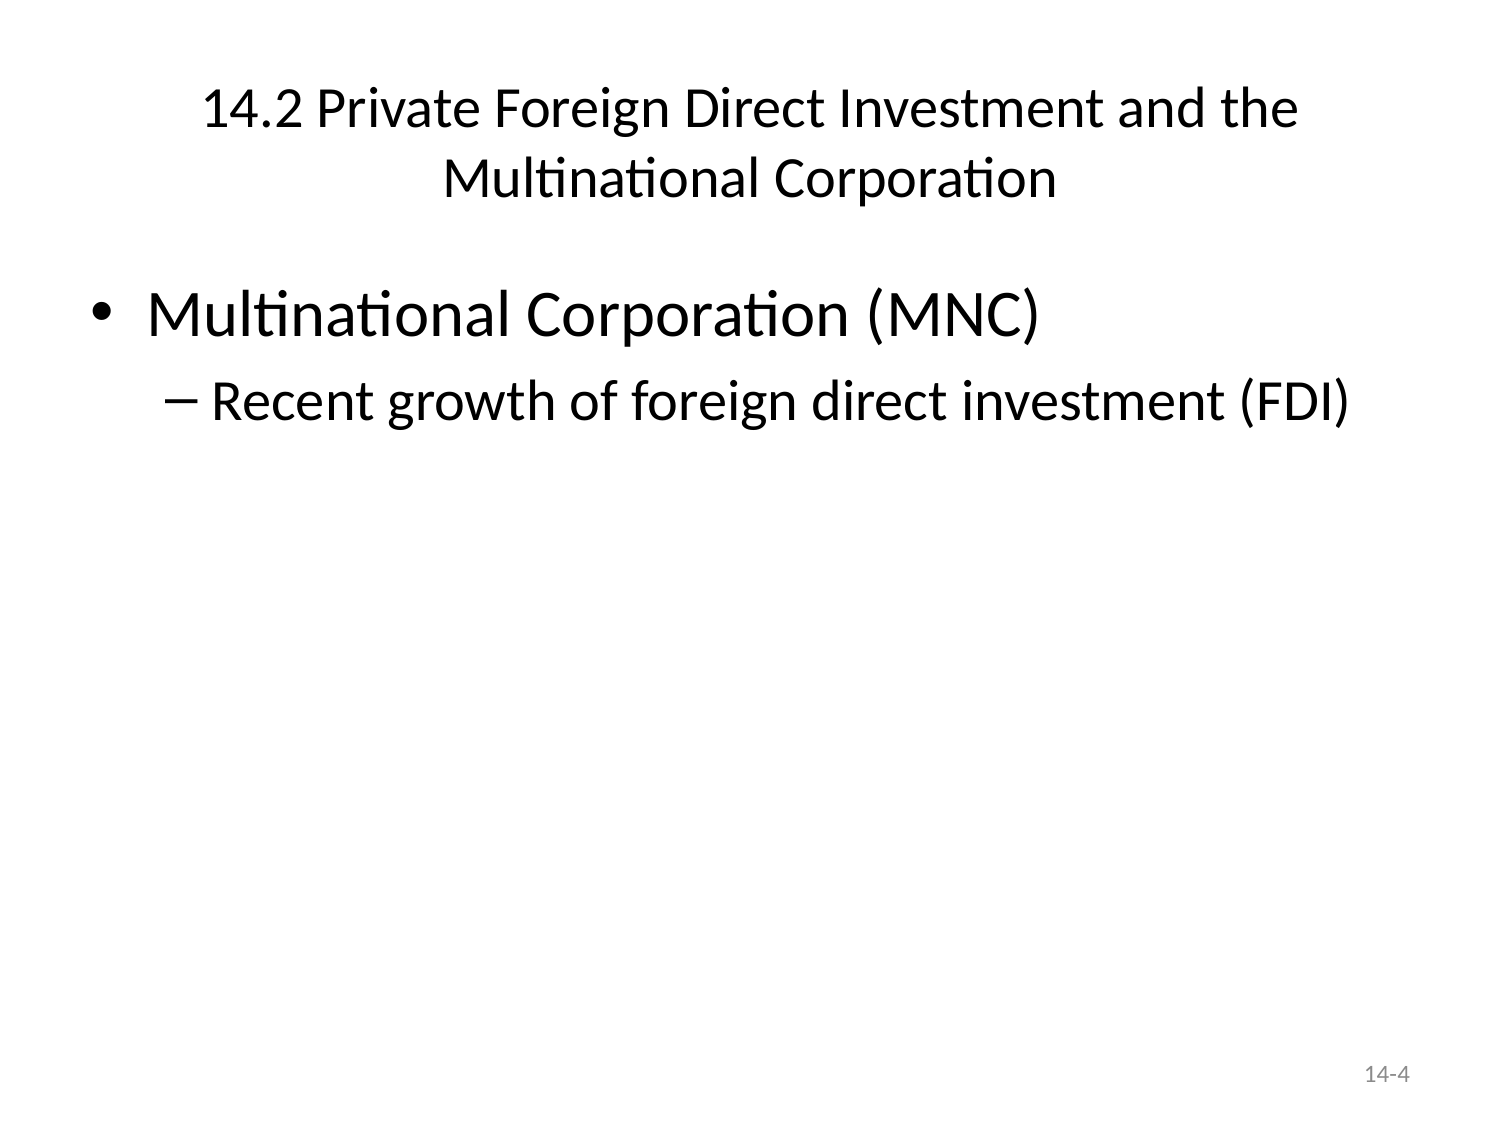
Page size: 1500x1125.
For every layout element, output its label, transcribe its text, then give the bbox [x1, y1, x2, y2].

list Multinational Corporation (MNC) Recent growth of foreign direct investment (FDI) [75, 262, 1425, 1005]
title 14.2 Private Foreign Direct Investment and the Multinational Corporation [75, 45, 1425, 233]
slide_number 14-4 [1074, 1042, 1425, 1103]
